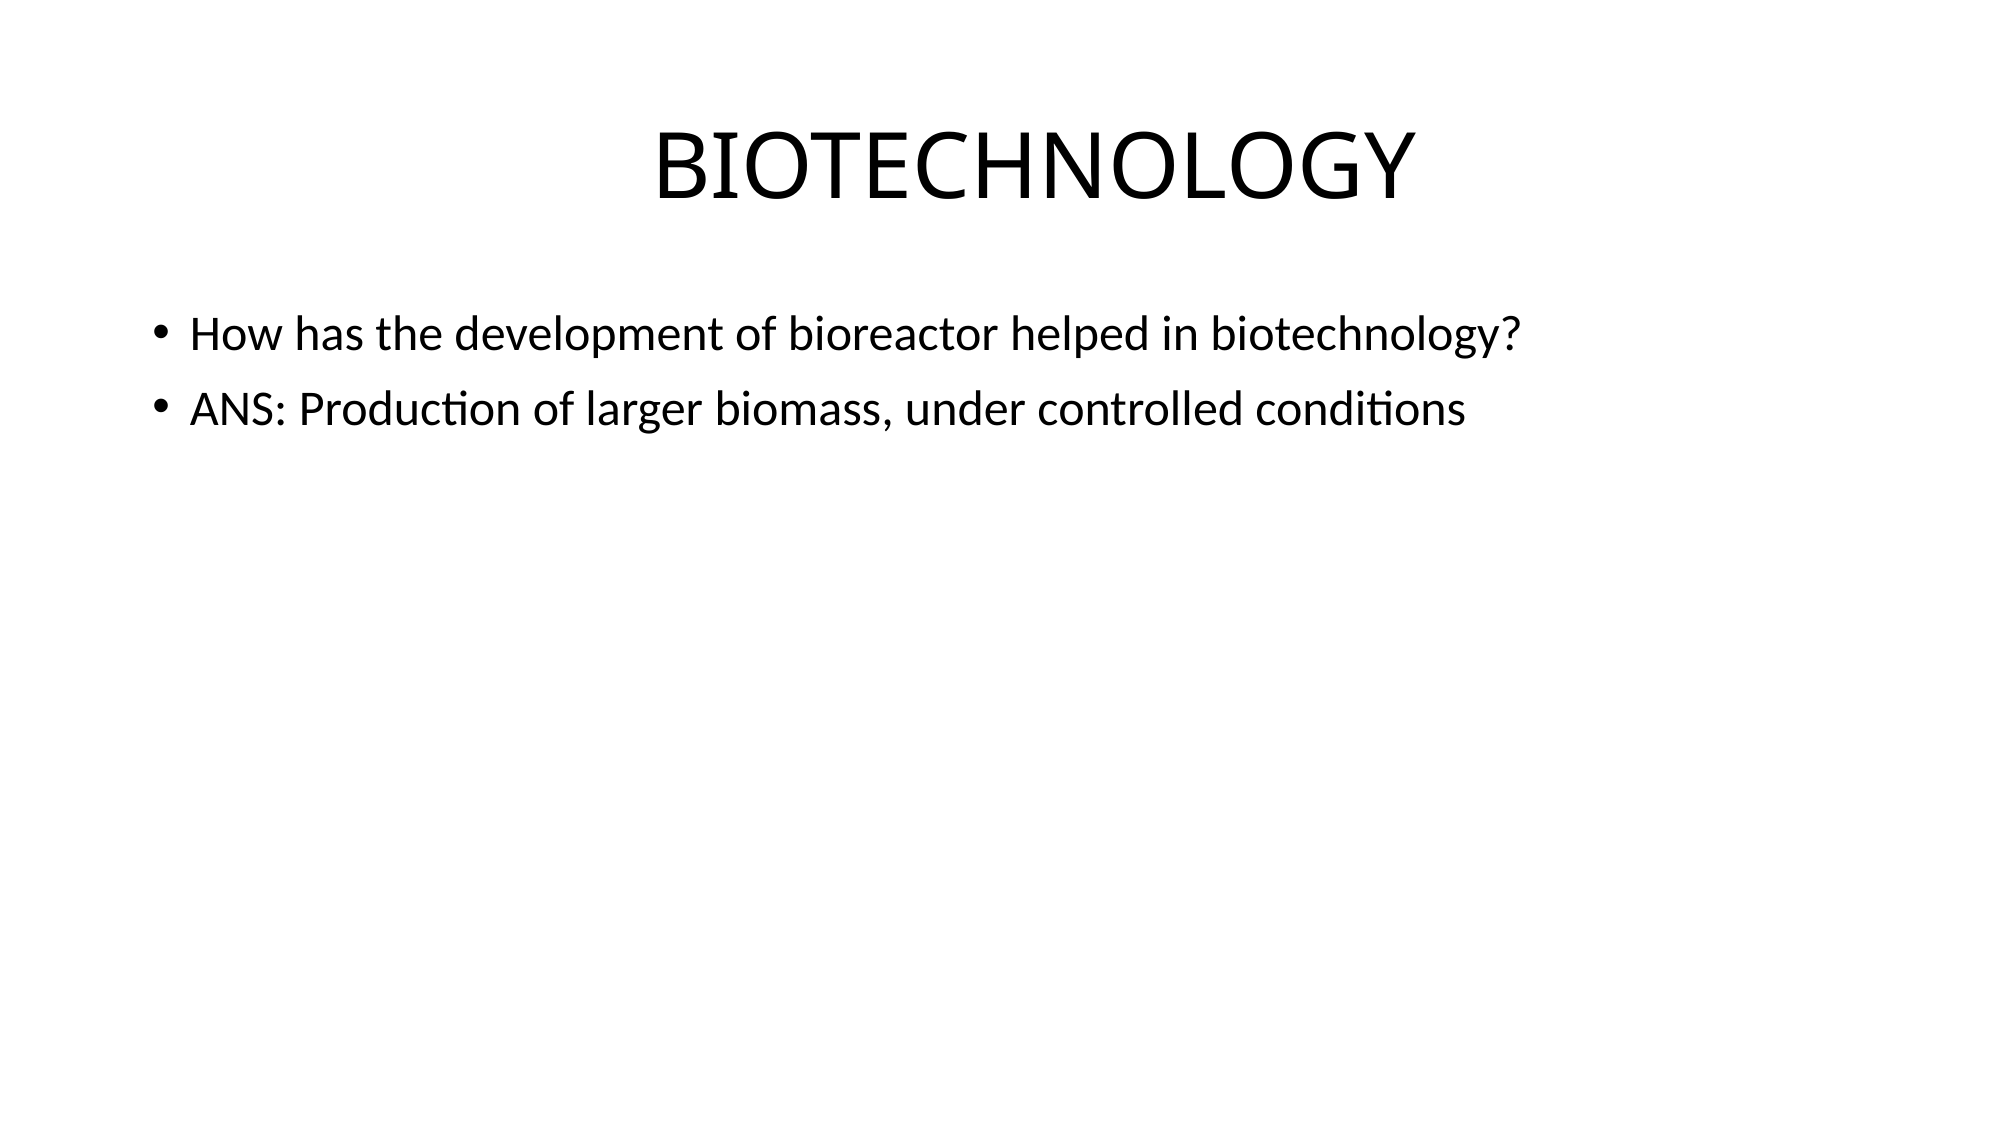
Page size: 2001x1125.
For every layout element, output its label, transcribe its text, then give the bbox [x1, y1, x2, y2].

list How has the development of bioreactor helped in biotechnology? ANS: Production of larger biomass, under controlled conditions [137, 299, 1863, 1014]
title BIOTECHNOLOGY [137, 59, 1863, 278]
